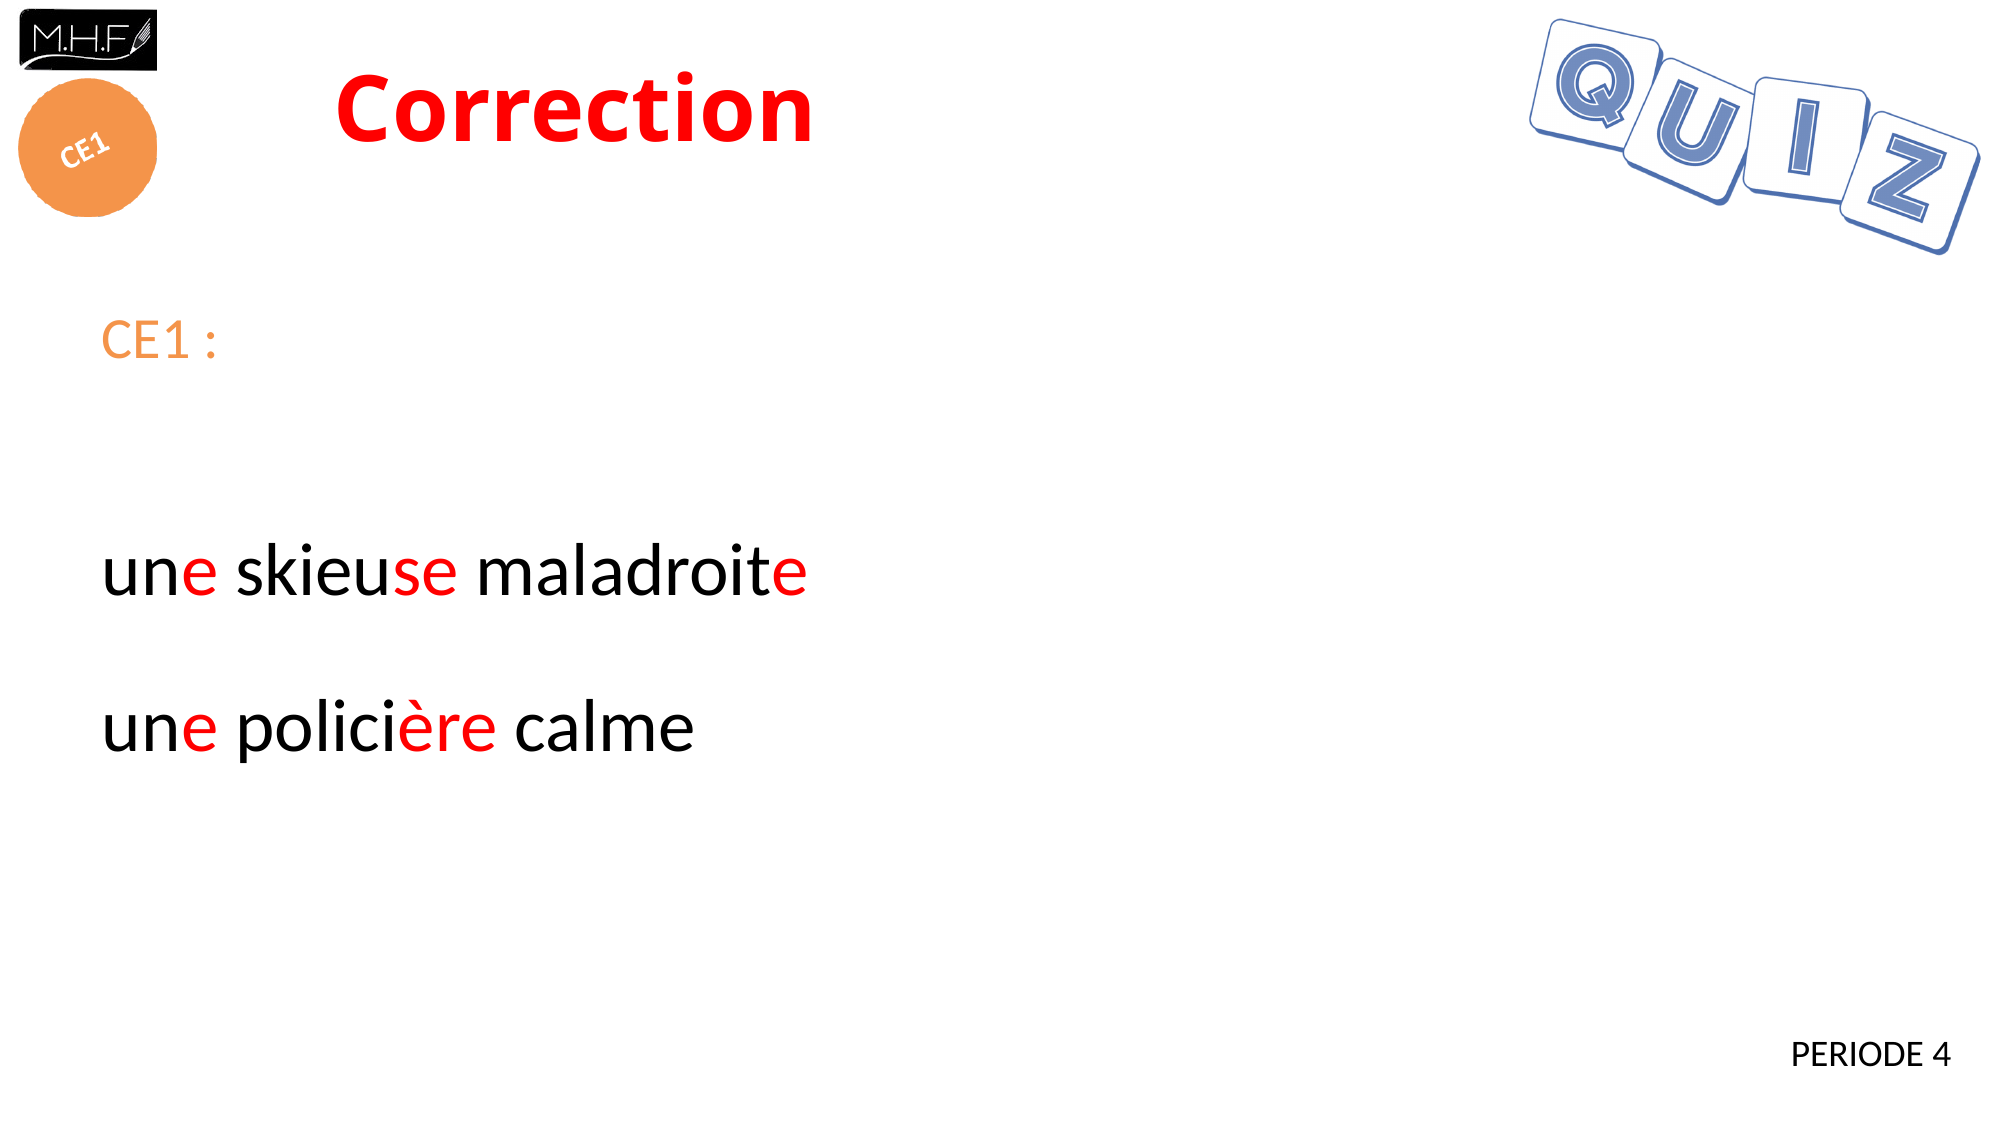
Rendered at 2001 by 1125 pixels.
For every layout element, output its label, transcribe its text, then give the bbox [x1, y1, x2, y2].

list CE1 : une skieuse maladroite une policière calme [86, 300, 897, 1015]
title Correction [318, 3, 1865, 221]
text_box PERIODE 4 [1362, 1021, 1967, 1125]
picture [18, 78, 157, 218]
picture [16, 7, 157, 74]
picture [1527, 24, 1978, 250]
